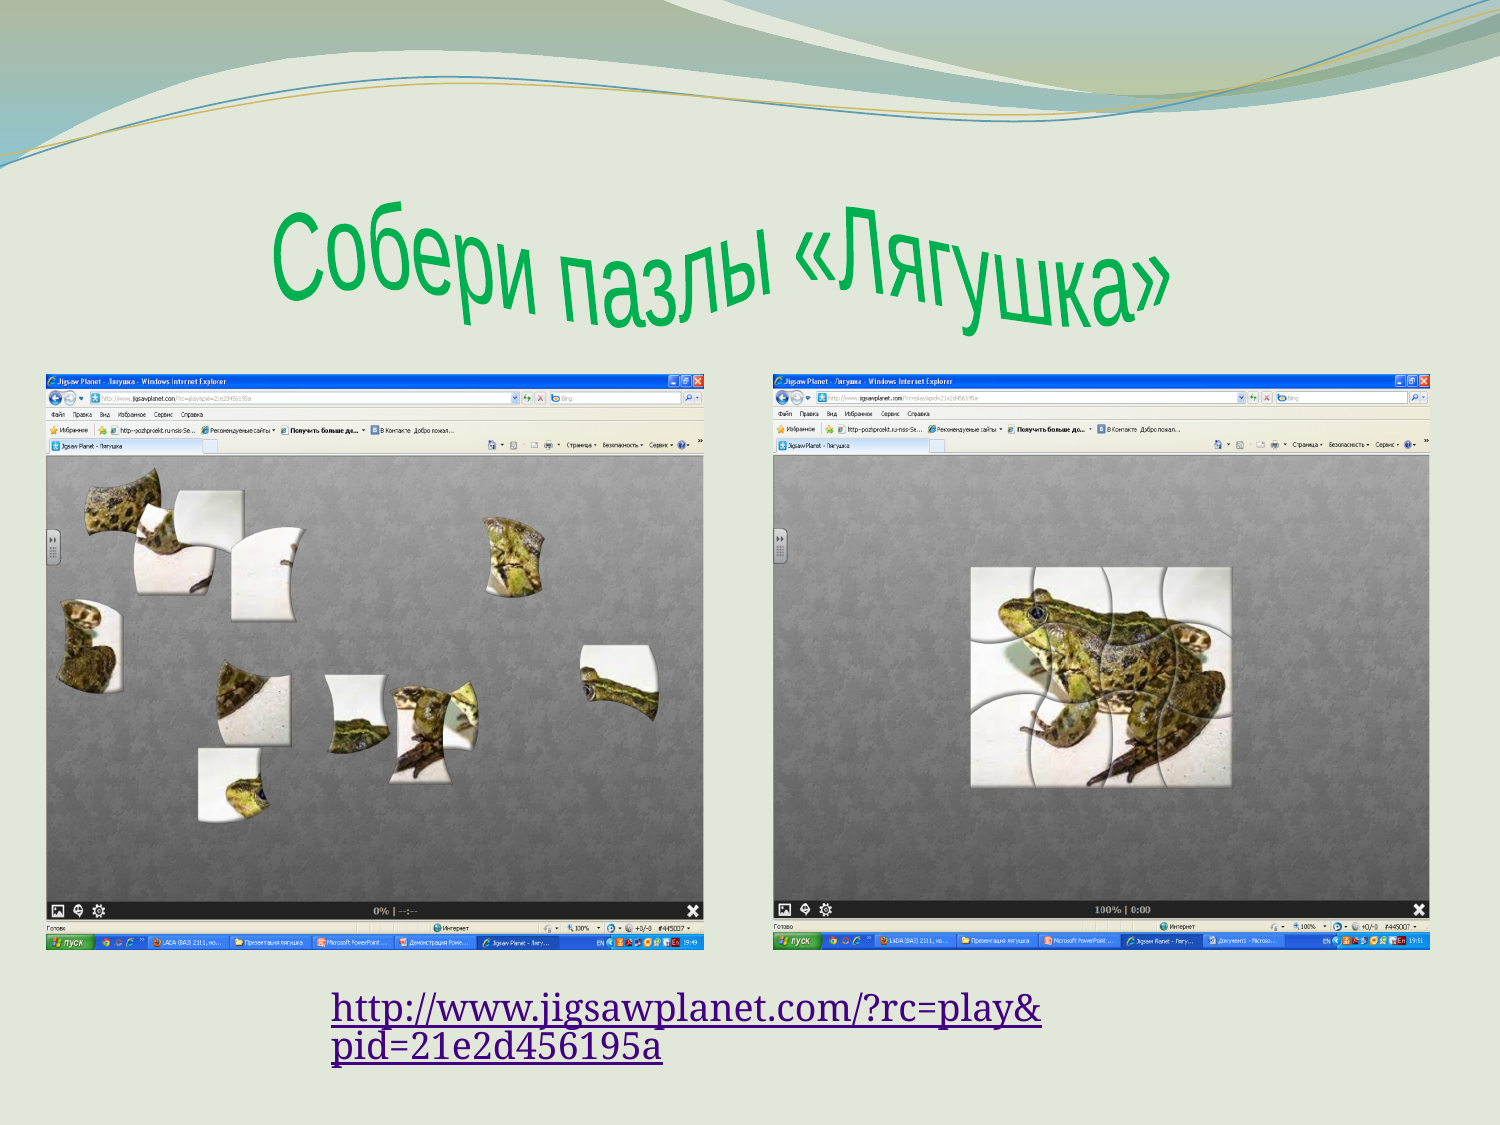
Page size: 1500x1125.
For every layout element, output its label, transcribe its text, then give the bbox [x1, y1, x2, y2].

text_box http://www.jigsawplanet.com/?rc=play&pid=21e2d456195a [316, 867, 1067, 1043]
picture [773, 374, 1430, 950]
picture [46, 374, 704, 950]
